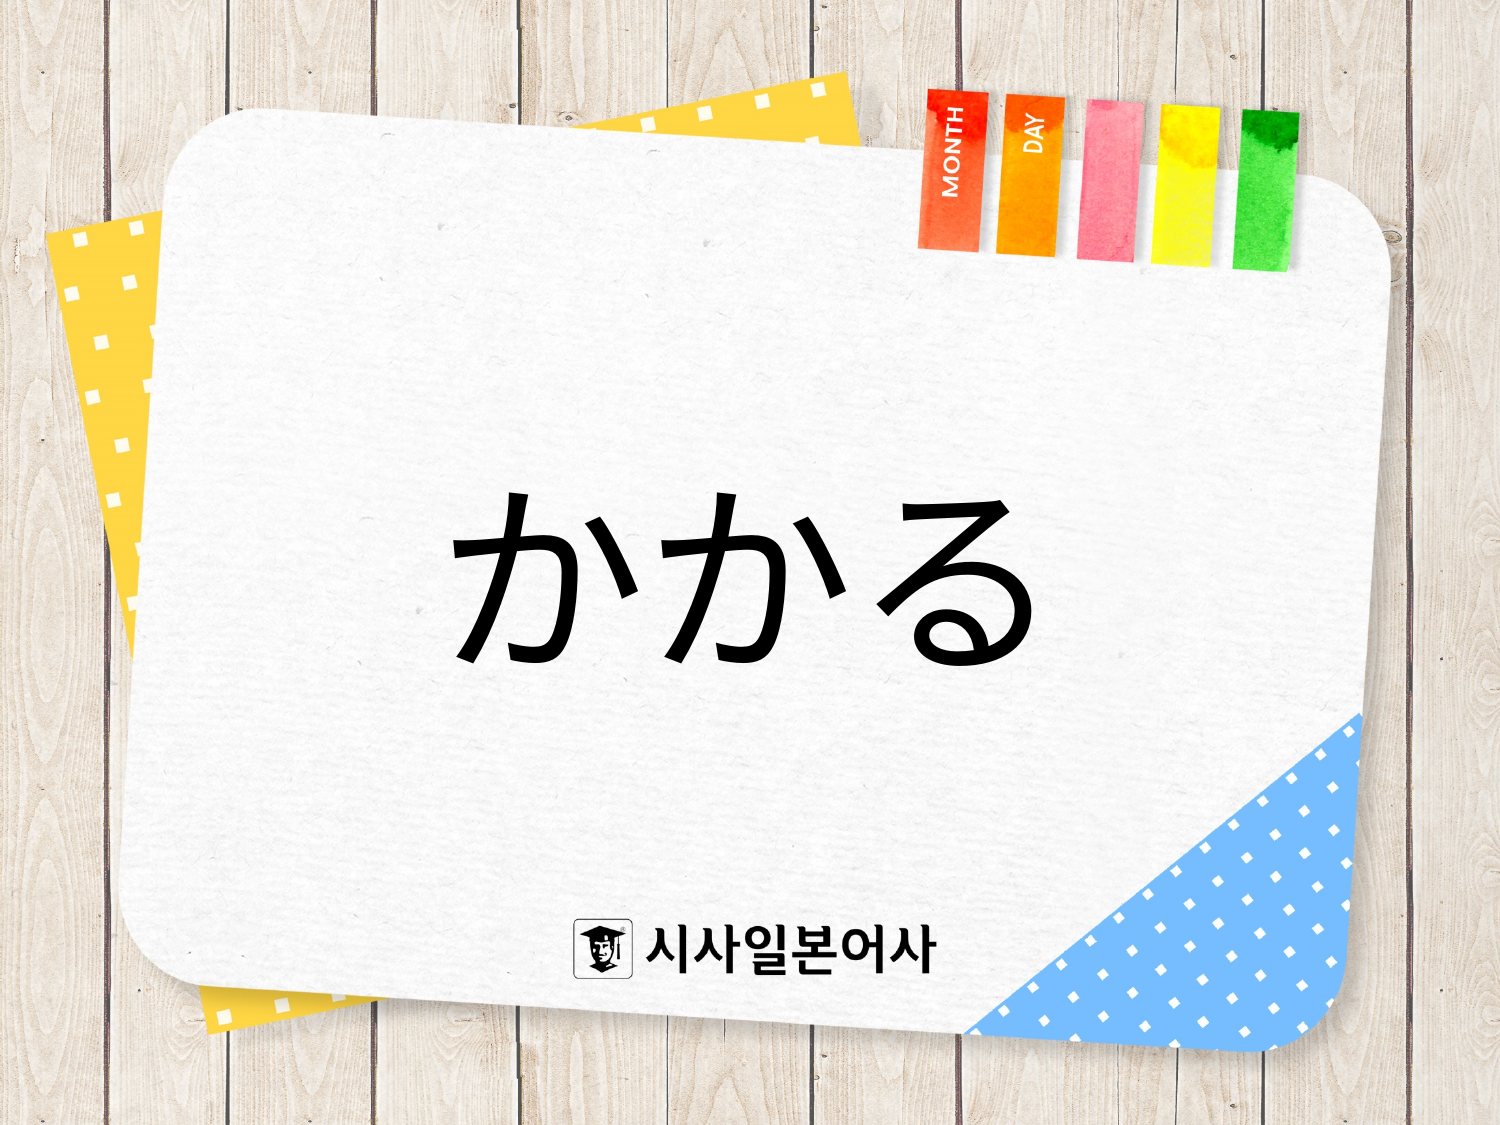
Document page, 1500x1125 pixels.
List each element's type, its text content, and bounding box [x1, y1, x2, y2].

title かかる [75, 338, 1425, 811]
picture [0, 0, 1500, 1125]
